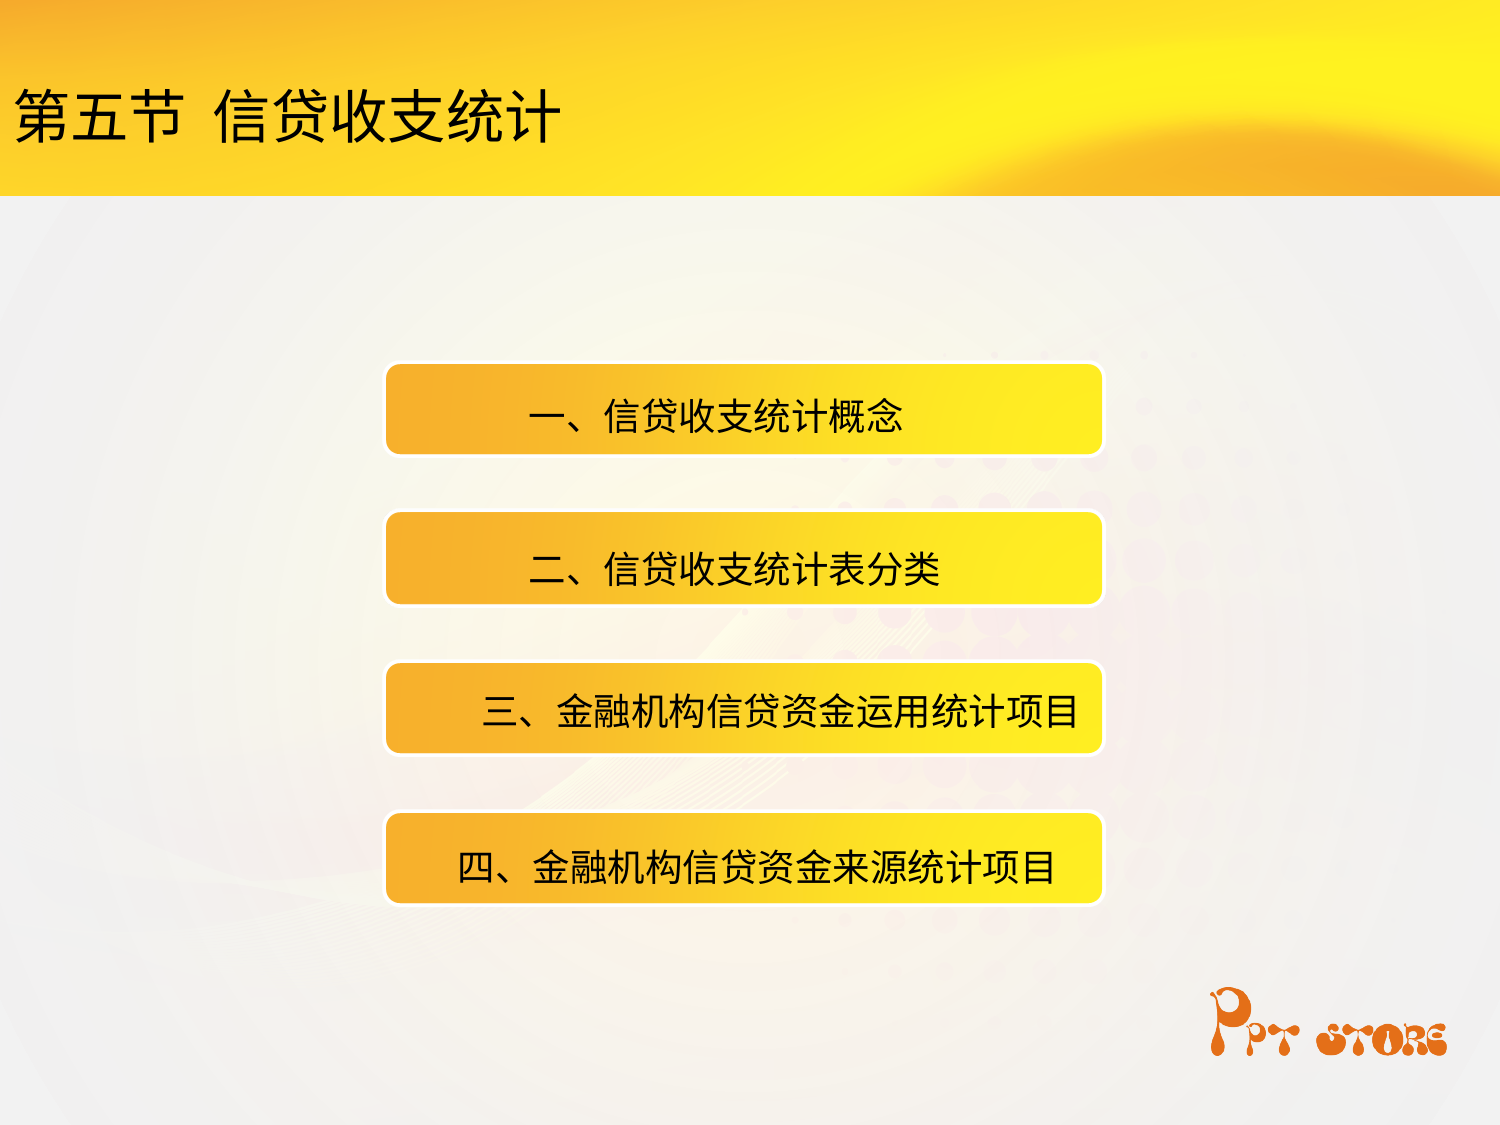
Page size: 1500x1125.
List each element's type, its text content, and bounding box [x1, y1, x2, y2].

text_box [381, 808, 1107, 988]
picture [0, 0, 1500, 1125]
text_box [381, 508, 1106, 609]
title 第五节 信贷收支统计 [0, 56, 963, 173]
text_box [381, 359, 1107, 459]
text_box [381, 658, 1164, 758]
